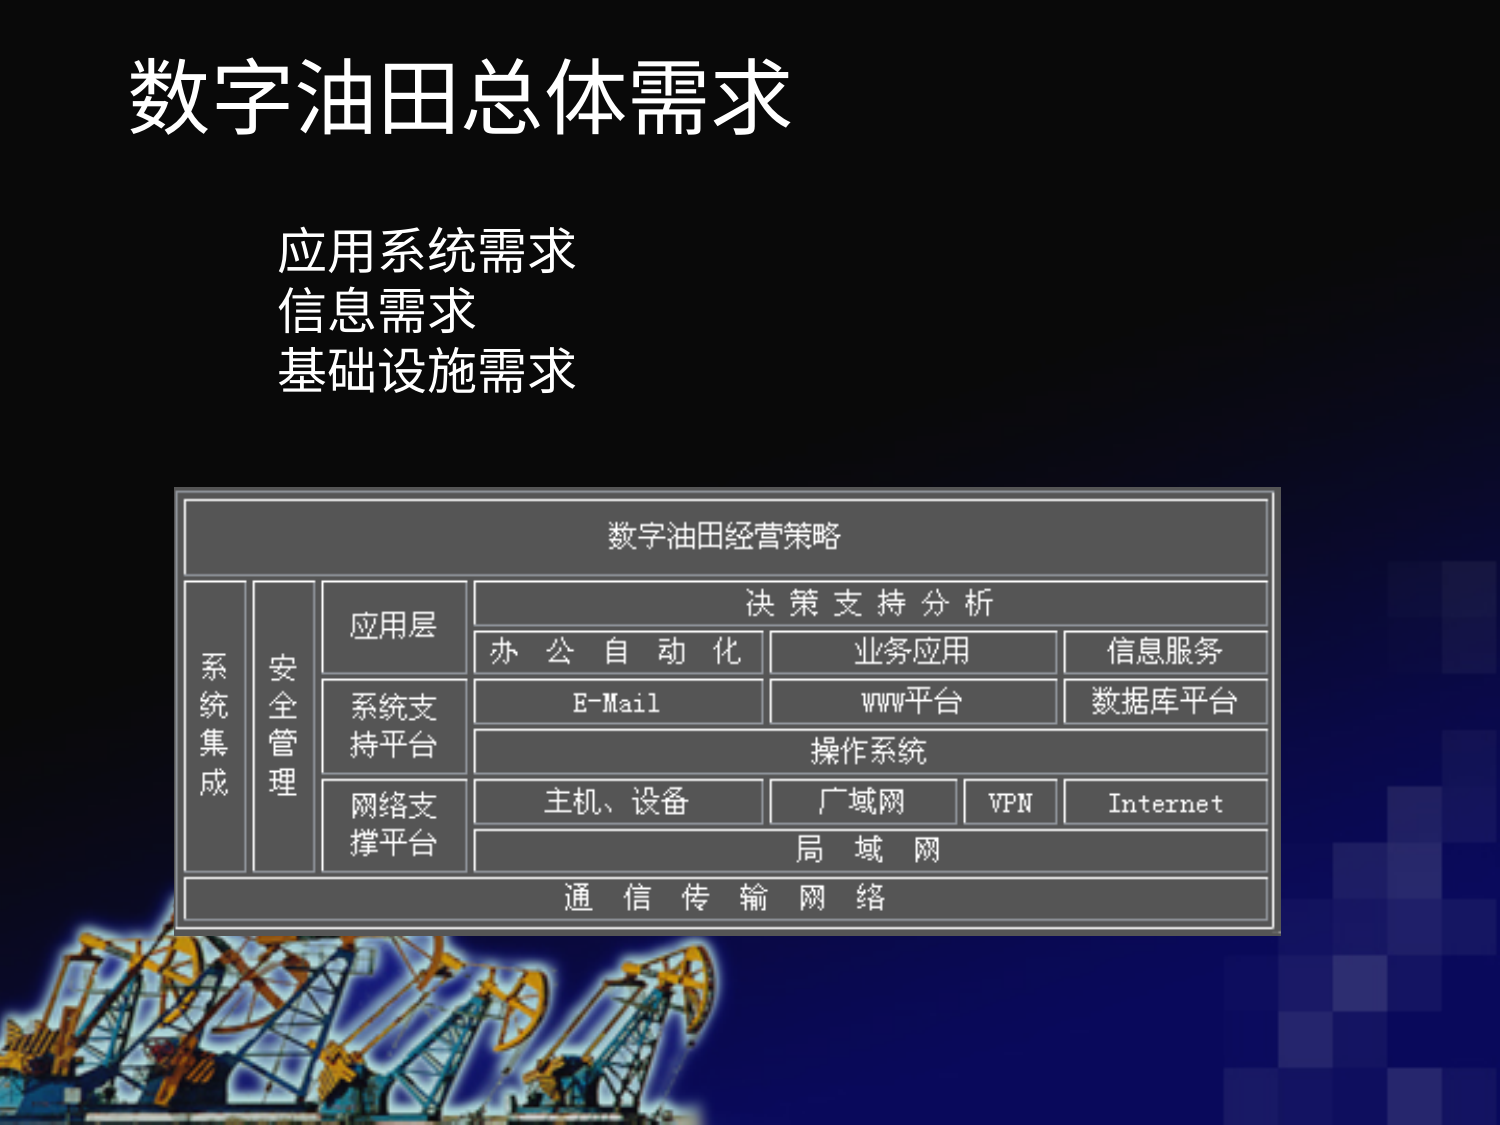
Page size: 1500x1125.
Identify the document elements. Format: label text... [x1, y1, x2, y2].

text_box 数字油田总体需求 [112, 37, 809, 153]
text_box 应用系统需求 信息需求 基础设施需求 [262, 212, 593, 408]
picture [0, 0, 1500, 1125]
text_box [174, 487, 1281, 936]
